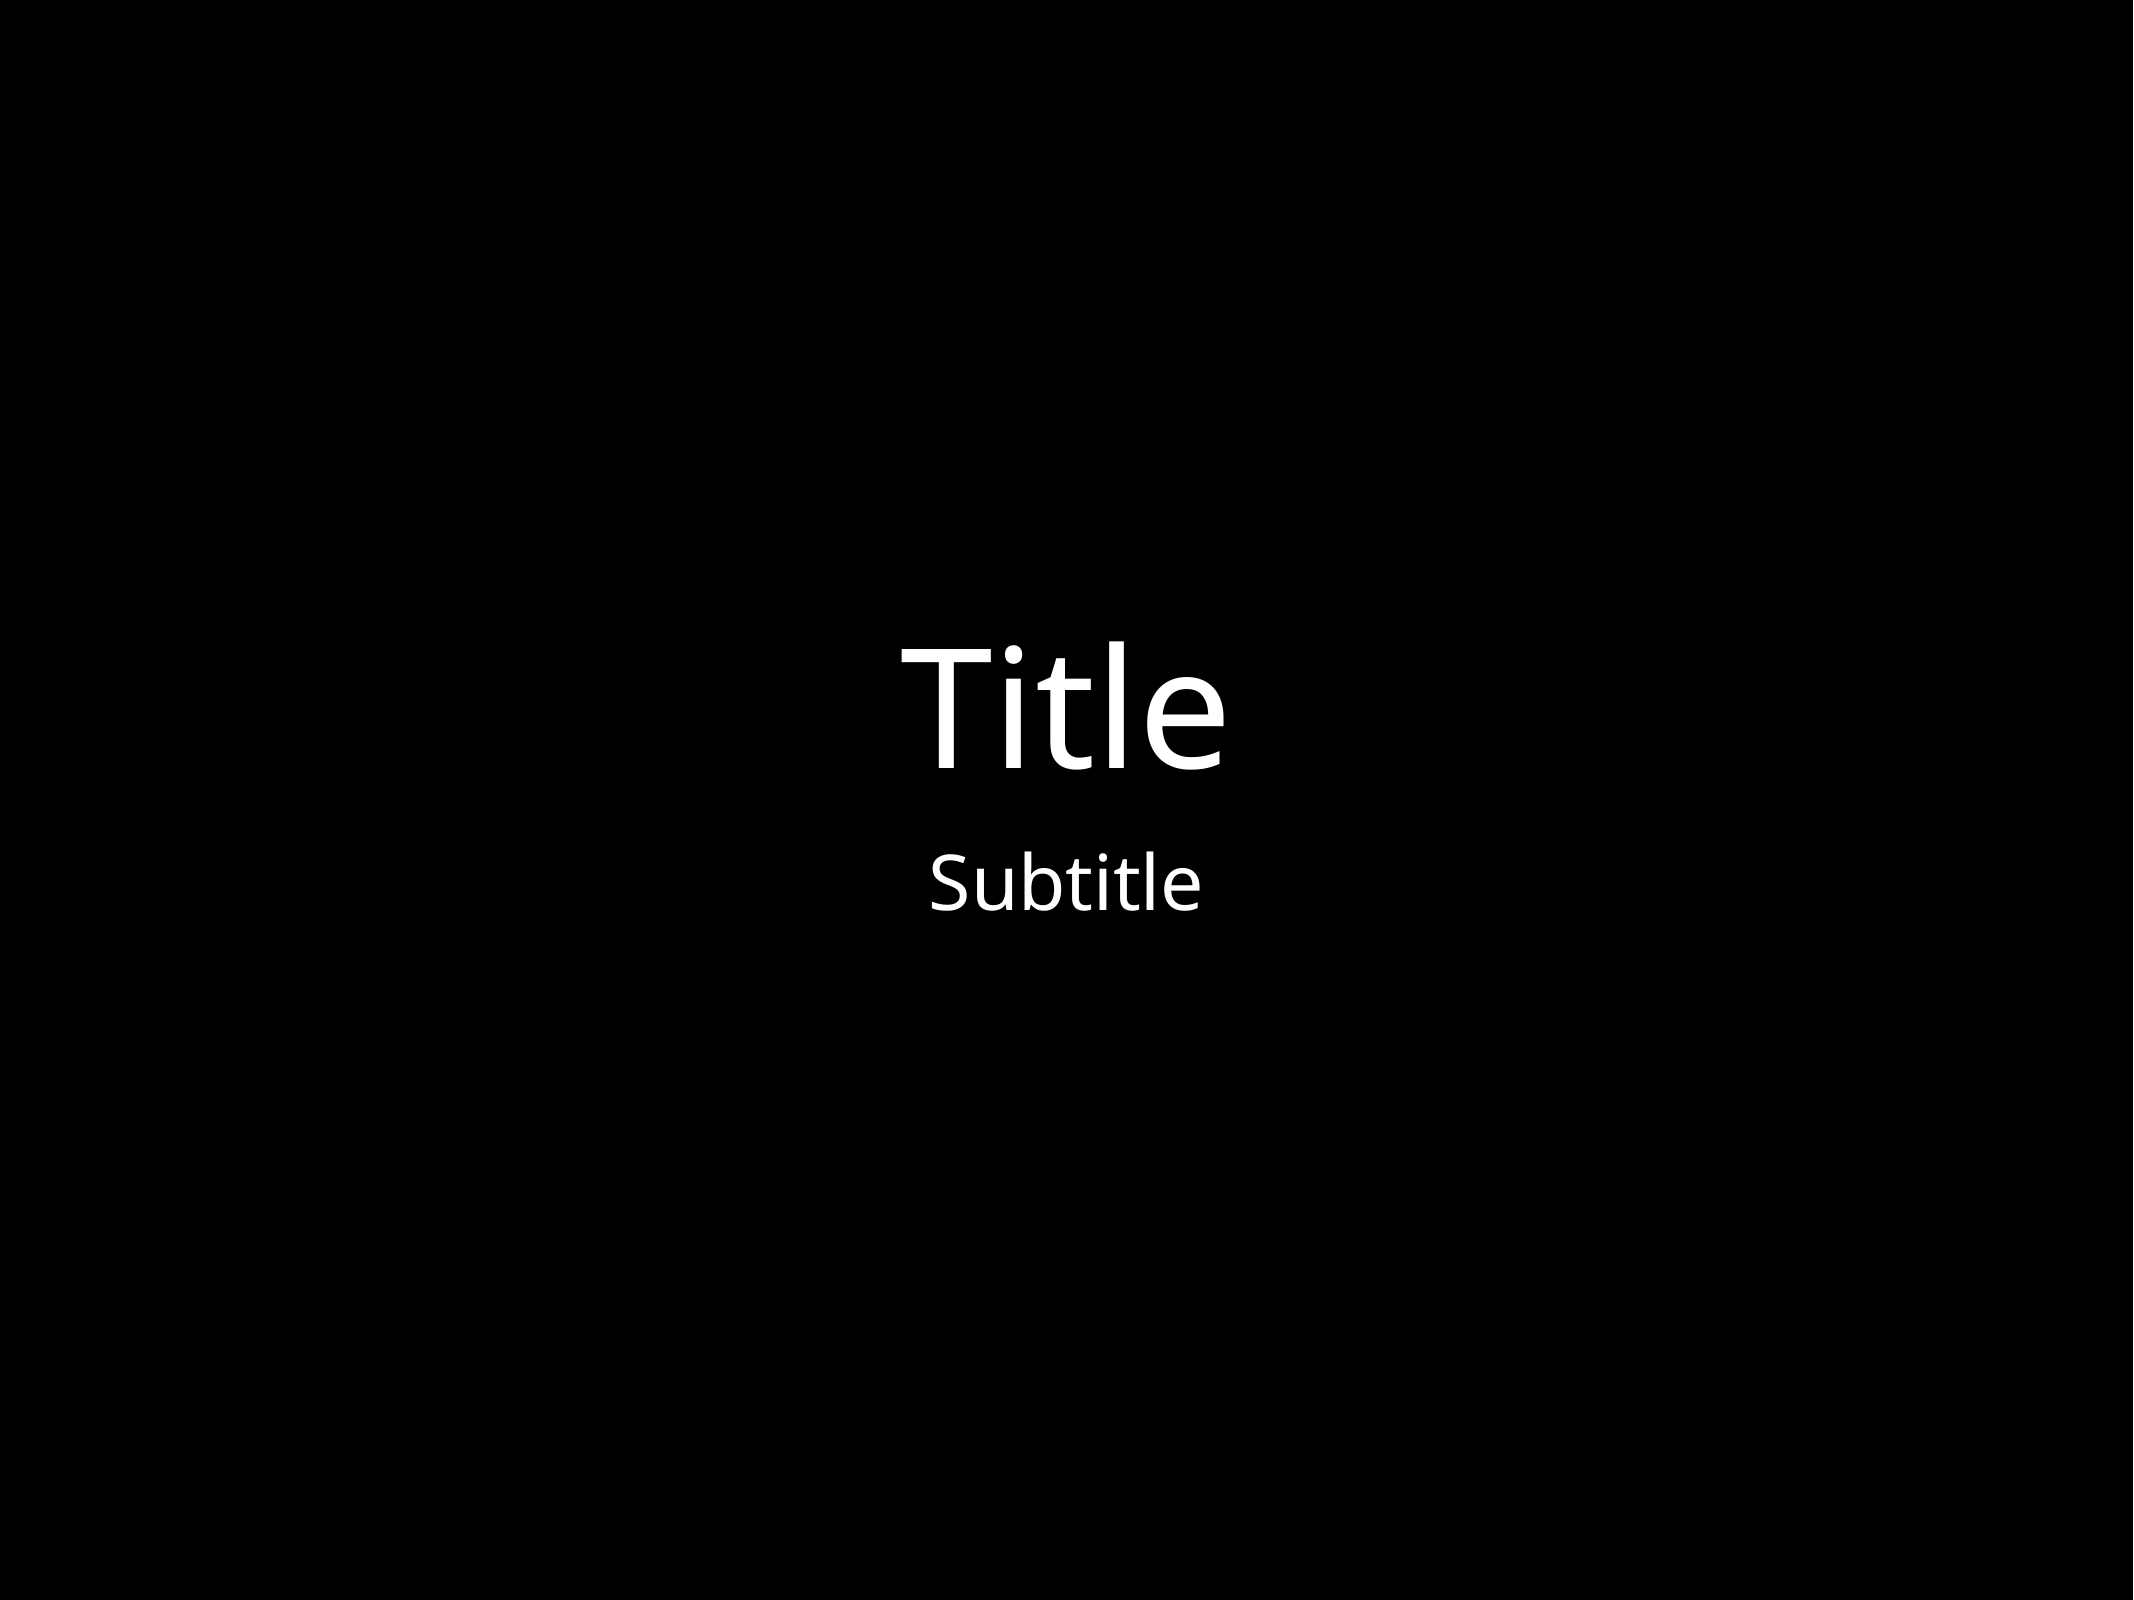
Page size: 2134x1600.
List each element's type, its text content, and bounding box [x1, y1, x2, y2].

title Title [207, 268, 1926, 811]
subtitle Subtitle [207, 824, 1926, 1011]
